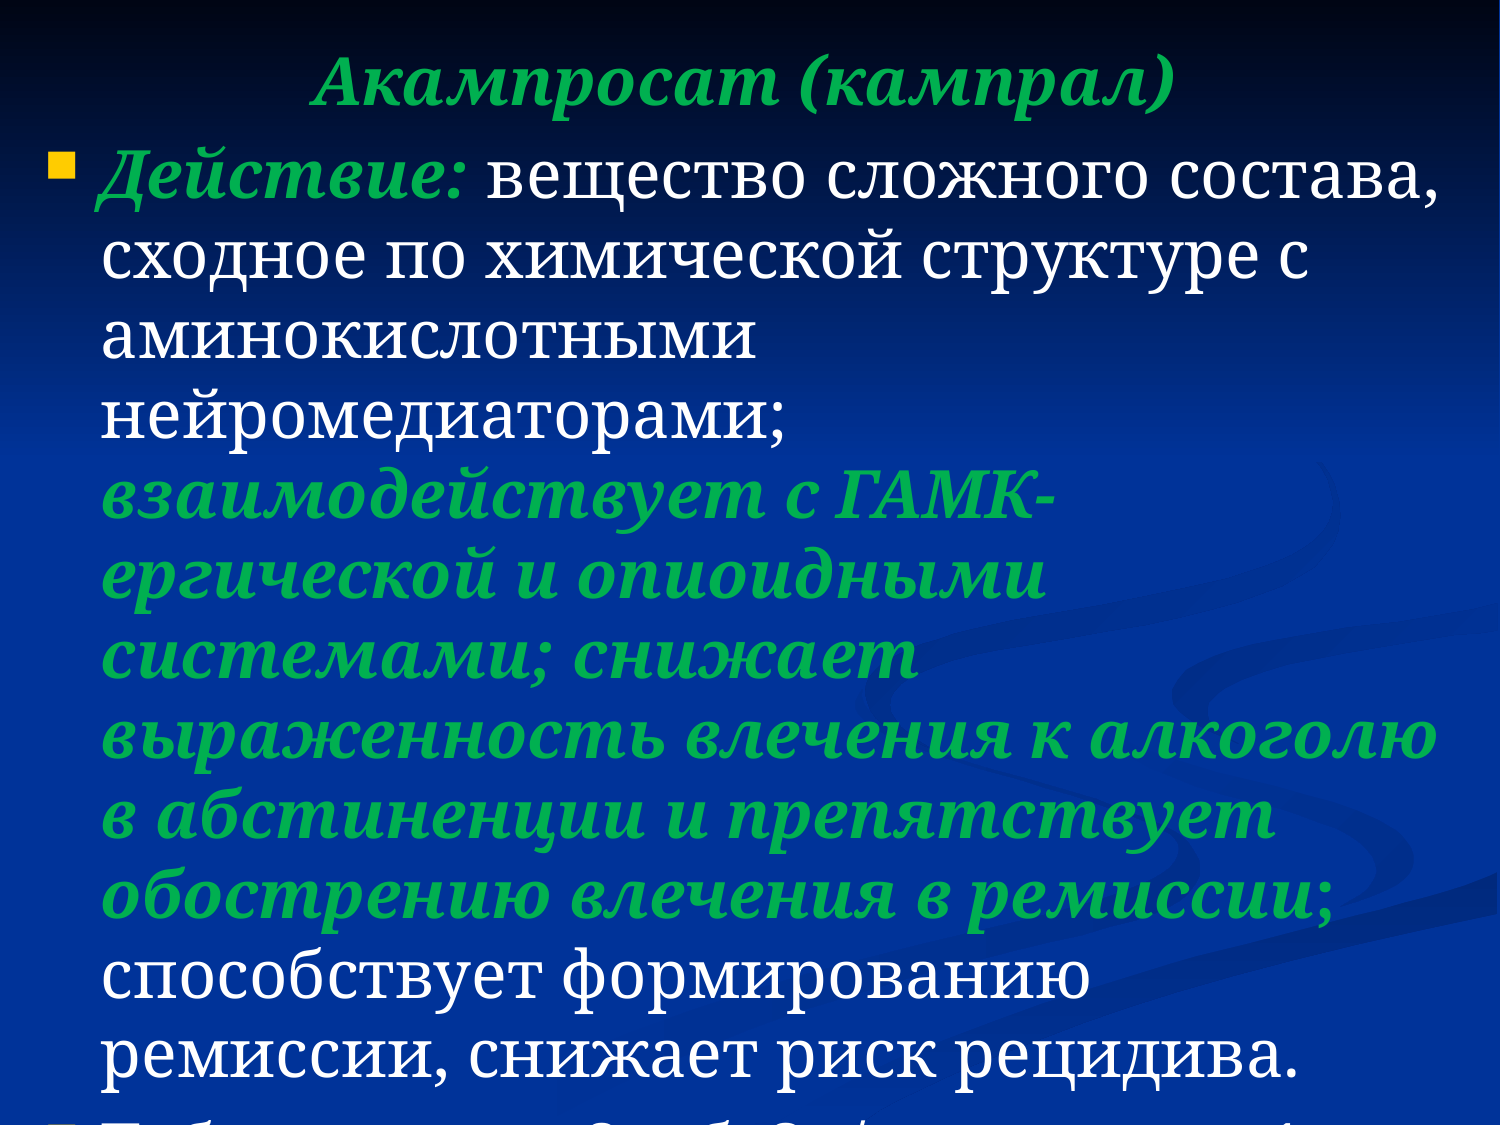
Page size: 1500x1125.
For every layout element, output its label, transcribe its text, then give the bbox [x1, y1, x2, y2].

list Акампросат (кампрал) Действие: вещество сложного состава, сходное по химической структуре с аминокислотными нейромедиаторами; взаимодействует с ГАМК-ергической и опиоидными системами; снижает выраженность влечения к алкоголю в абстиненции и препятствует обострению влечения в ремиссии; способствует формированию ремиссии, снижает риск рецидива. Таблетки – по 2таб. 3р/с в течение 1 года. Метод лечения – сочетание с психотерапией! [29, 30, 1459, 1095]
